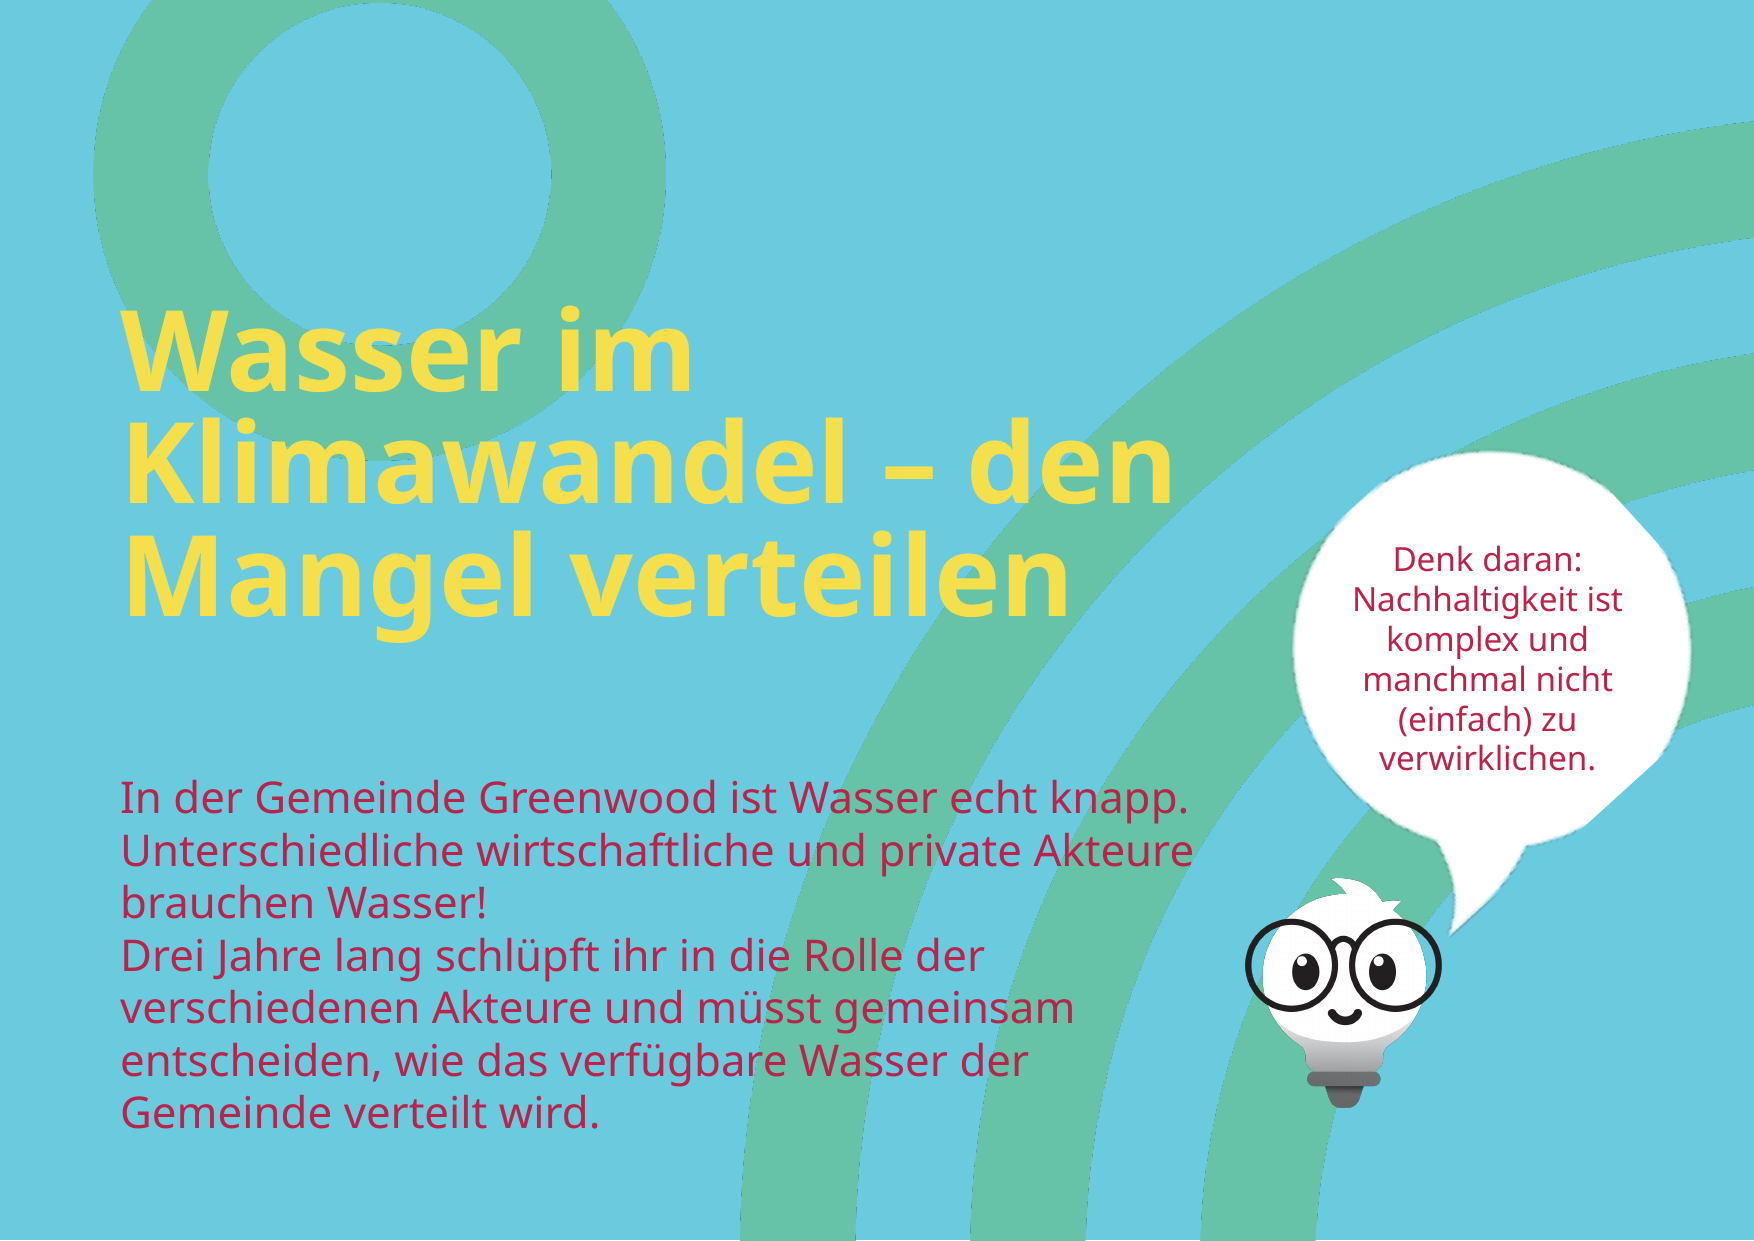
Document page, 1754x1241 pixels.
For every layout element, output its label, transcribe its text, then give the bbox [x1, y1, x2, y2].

text_box Wasser im Klimawandel – den Mangel verteilen [105, 294, 739, 647]
text_box In der Gemeinde Greenwood ist Wasser echt knapp. Unterschiedliche wirtschaftliche und private Akteure brauchen Wasser! Drei Jahre lang schlüpft ihr in die Rolle der verschiedenen Akteure und müsst gemeinsam entscheiden, wie das verfügbare Wasser der Gemeinde verteilt wird. [105, 762, 739, 1145]
picture [739, 113, 1754, 1241]
picture [93, 0, 666, 461]
